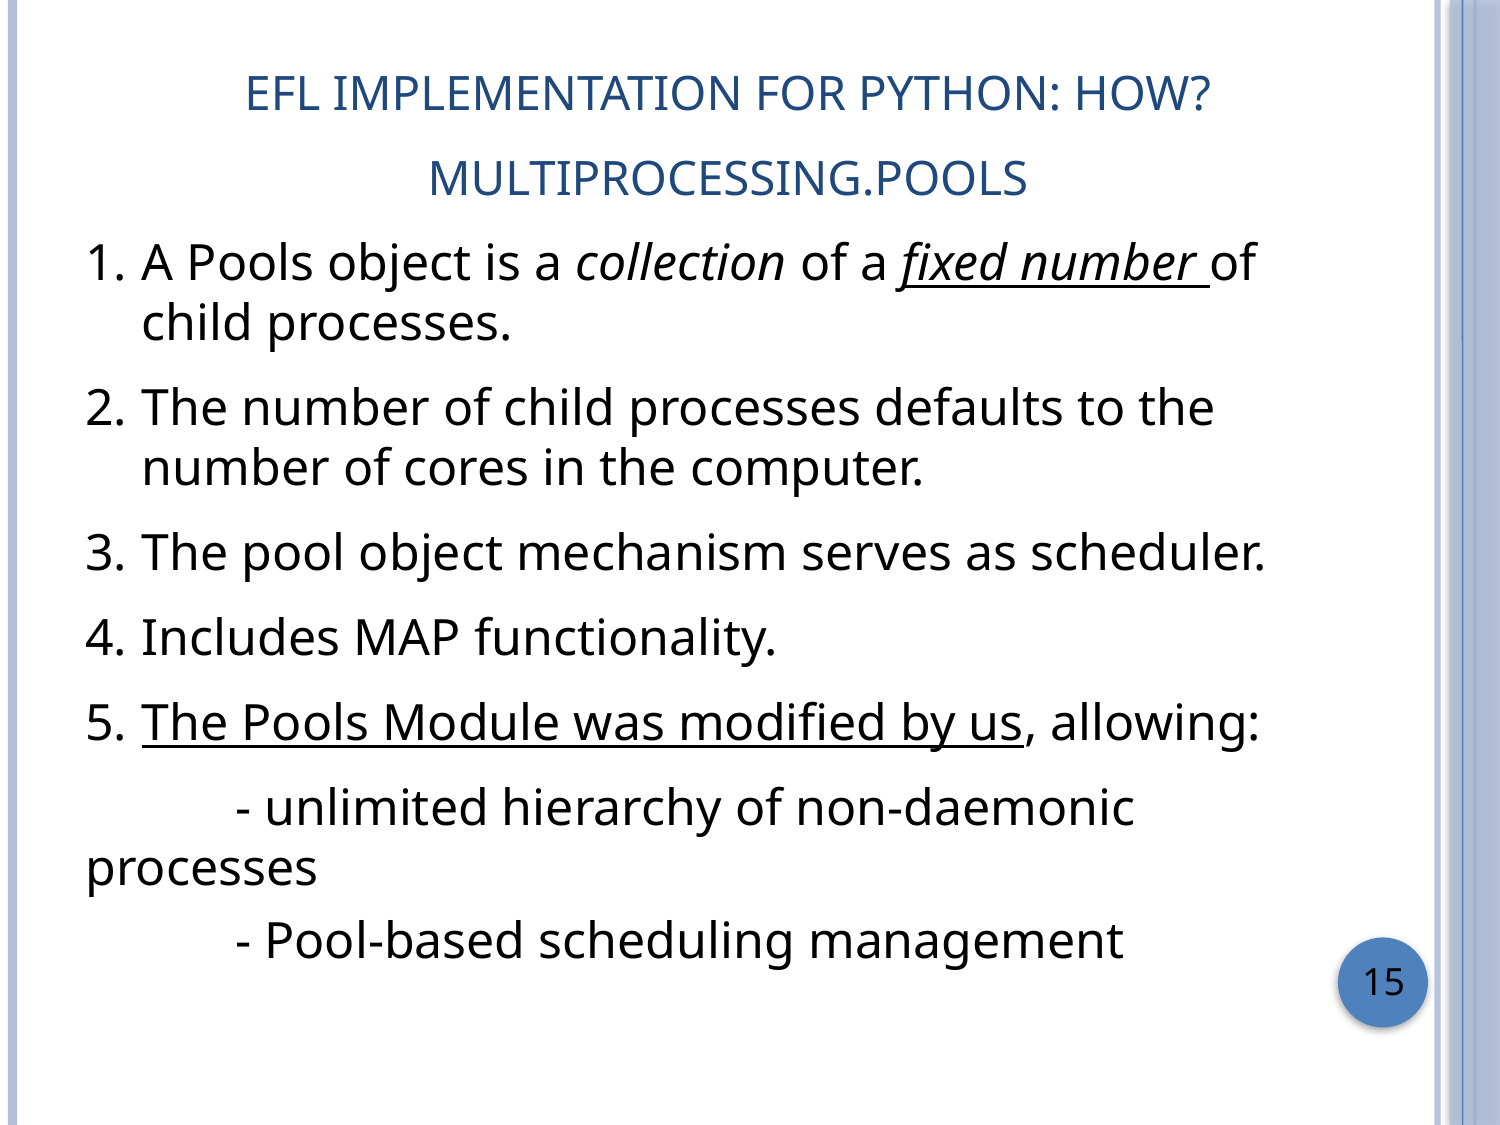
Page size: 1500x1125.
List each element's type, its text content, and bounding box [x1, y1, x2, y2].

title EFL Implementation for python: how? Multiprocessing.Pools [71, 26, 1385, 213]
slide_number 15 [1333, 940, 1434, 1027]
text_box A Pools object is a collection of a fixed number of child processes. The number of child processes defaults to the number of cores in the computer. The pool object mechanism serves as scheduler. Includes MAP functionality. The Pools Module was modified by us, allowing: - unlimited hierarchy of non-daemonic processes - Pool-based scheduling management [70, 223, 1384, 976]
